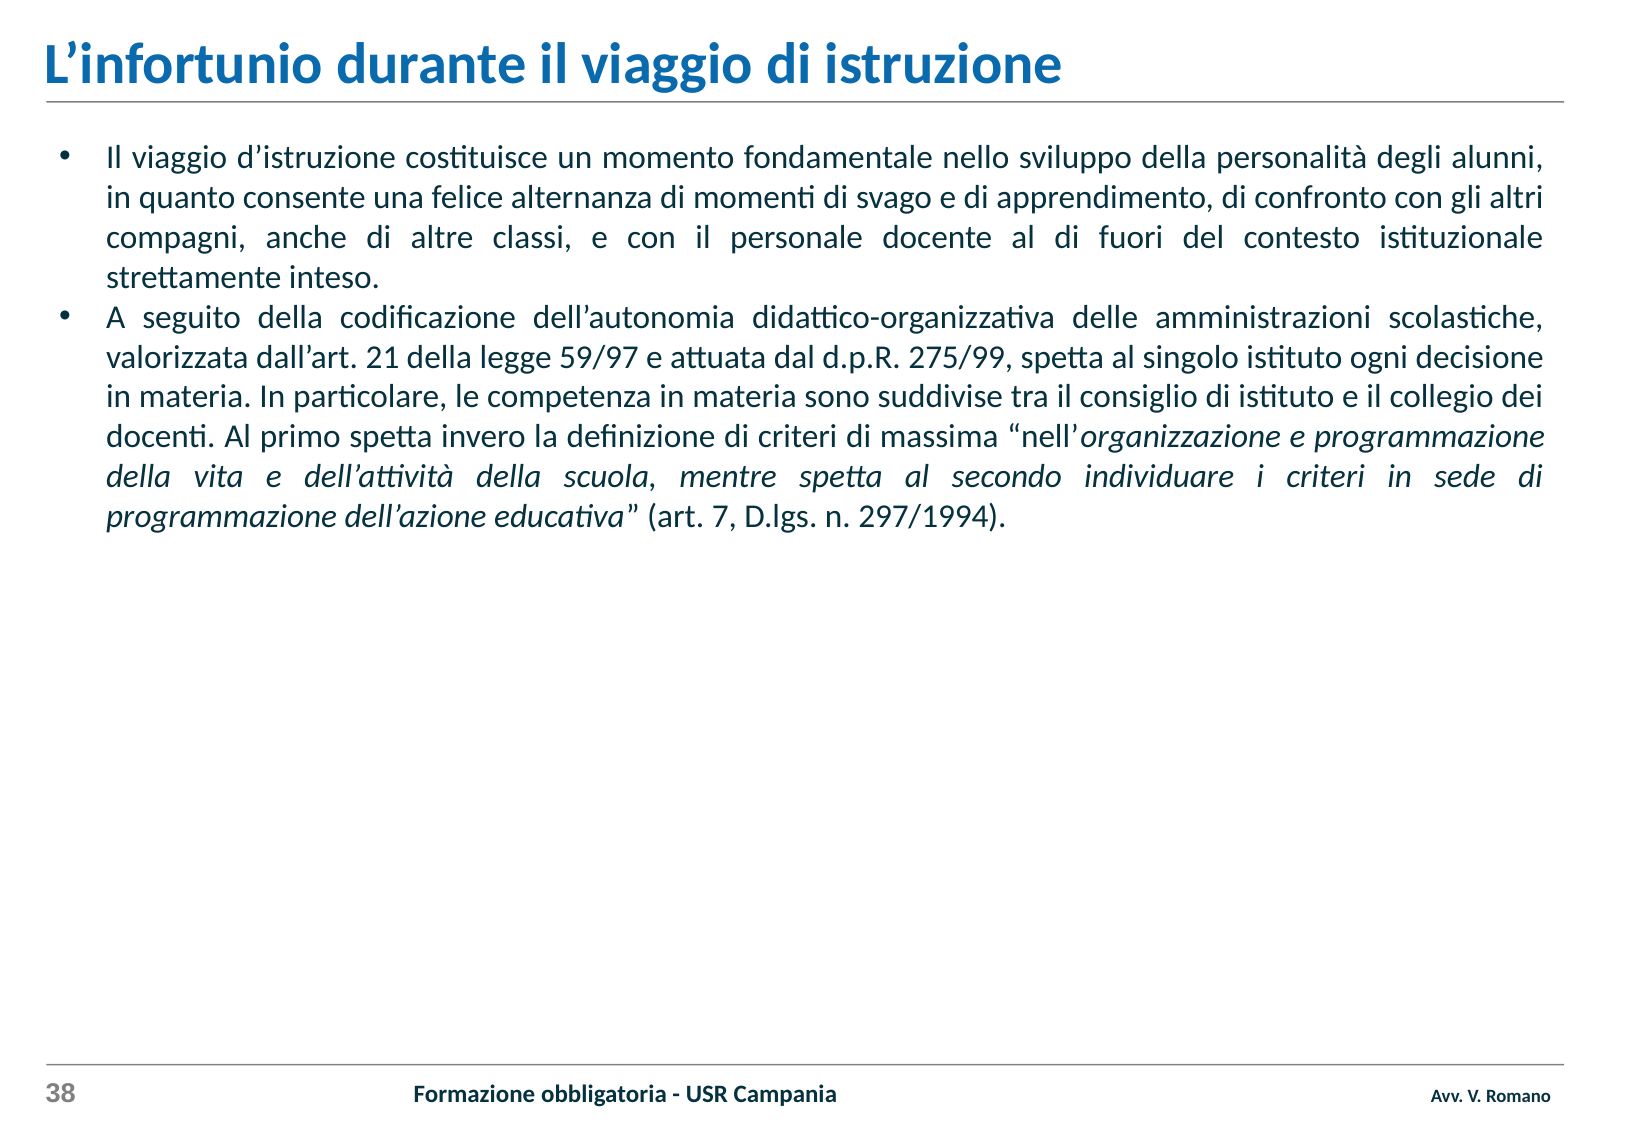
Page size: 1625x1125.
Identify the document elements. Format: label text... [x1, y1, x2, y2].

text_box L’infortunio durante il viaggio di istruzione [44, 24, 1561, 91]
text_box Il viaggio d’istruzione costituisce un momento fondamentale nello sviluppo della personalità degli alunni, in quanto consente una felice alternanza di momenti di svago e di apprendimento, di confronto con gli altri compagni, anche di altre classi, e con il personale docente al di fuori del contesto istituzionale strettamente inteso. A seguito della codificazione dell’autonomia didattico-organizzativa delle amministrazioni scolastiche, valorizzata dall’art. 21 della legge 59/97 e attuata dal d.p.R. 275/99, spetta al singolo istituto ogni decisione in materia. In particolare, le competenza in materia sono suddivise tra il consiglio di istituto e il collegio dei docenti. Al primo spetta invero la definizione di criteri di massima “nell’organizzazione e programmazione della vita e dell’attività della scuola, mentre spetta al secondo individuare i criteri in sede di programmazione dell’azione educativa” (art. 7, D.lgs. n. 297/1994). [44, 127, 1561, 994]
